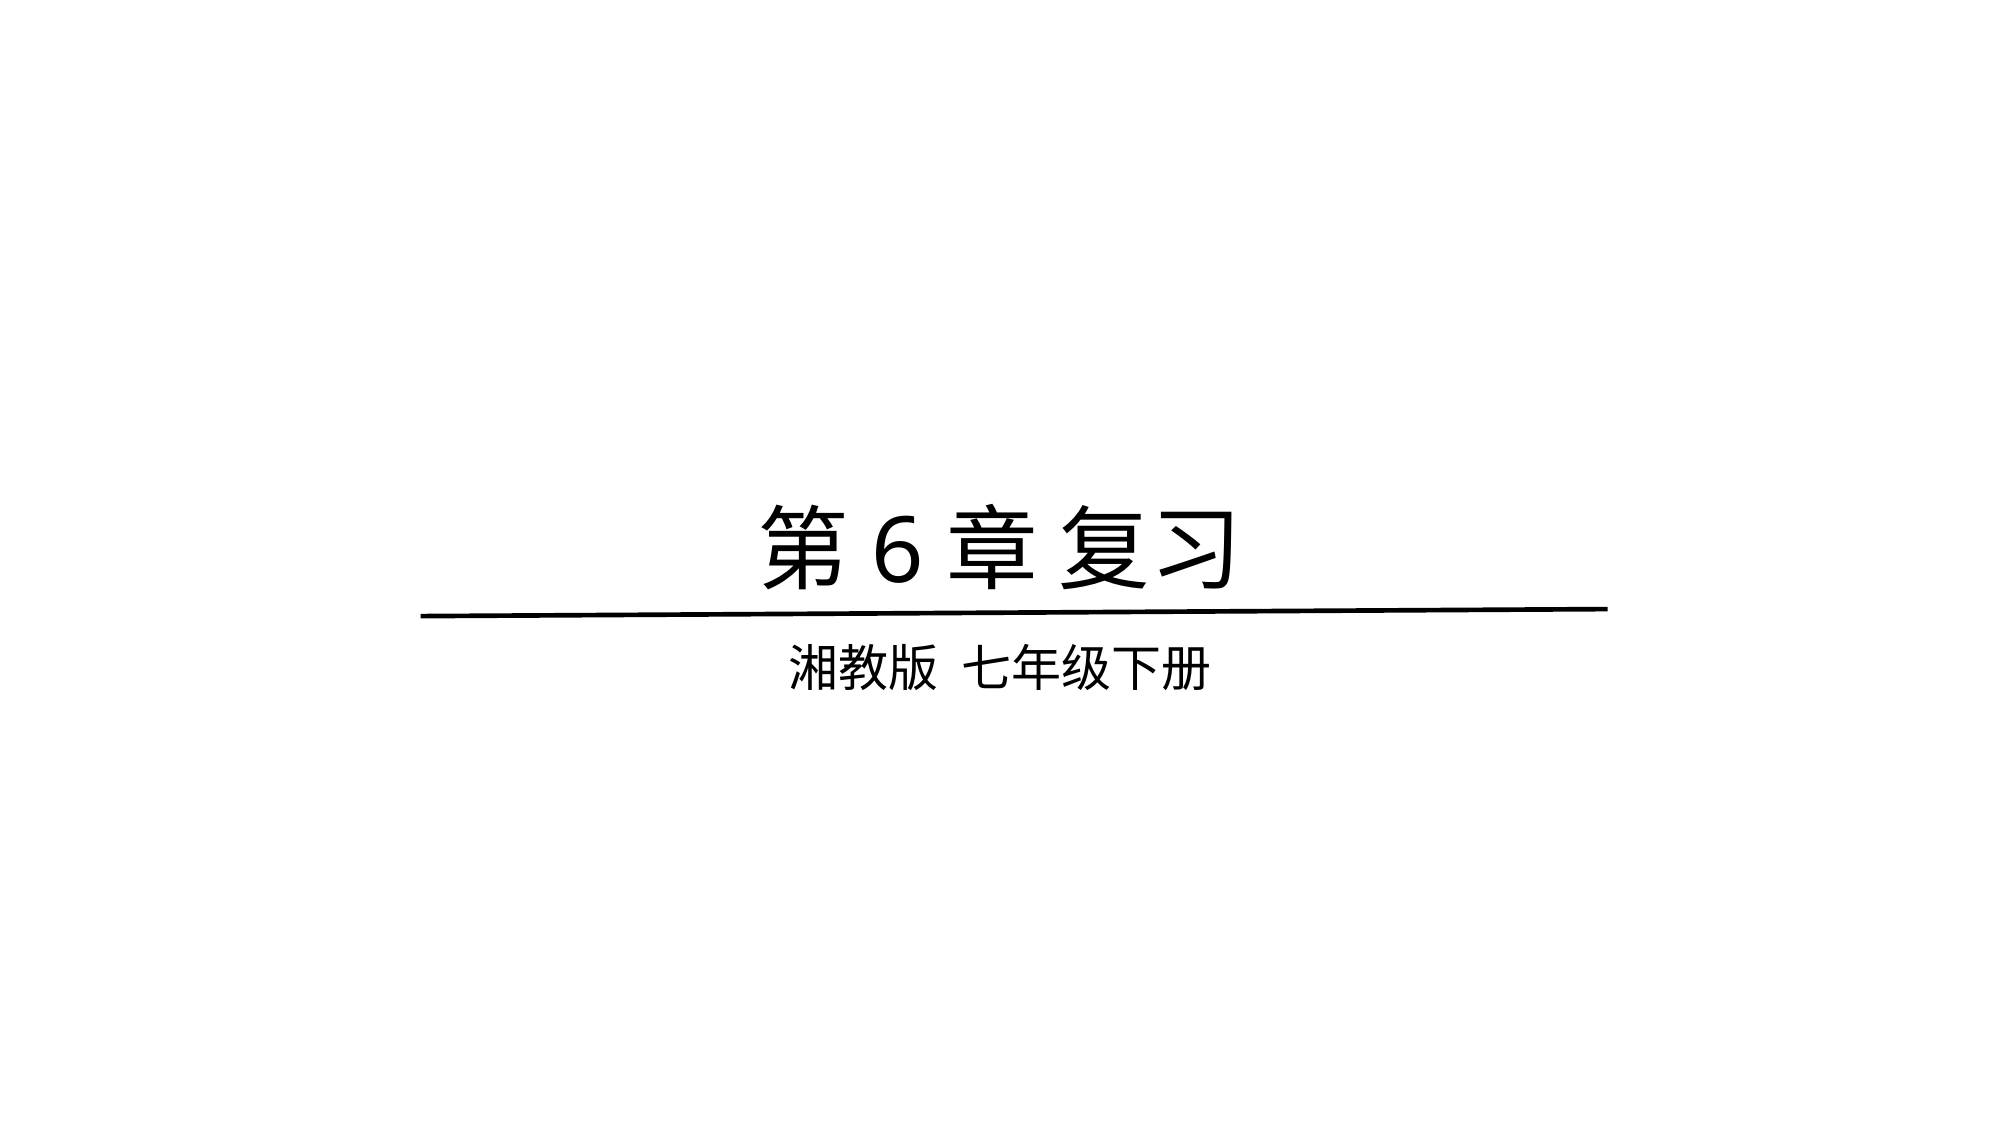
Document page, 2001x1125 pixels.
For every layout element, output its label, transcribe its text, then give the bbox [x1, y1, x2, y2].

text_box 湘教版 七年级下册 [249, 629, 1750, 704]
text_box 第6章 复习 [249, 483, 1750, 608]
